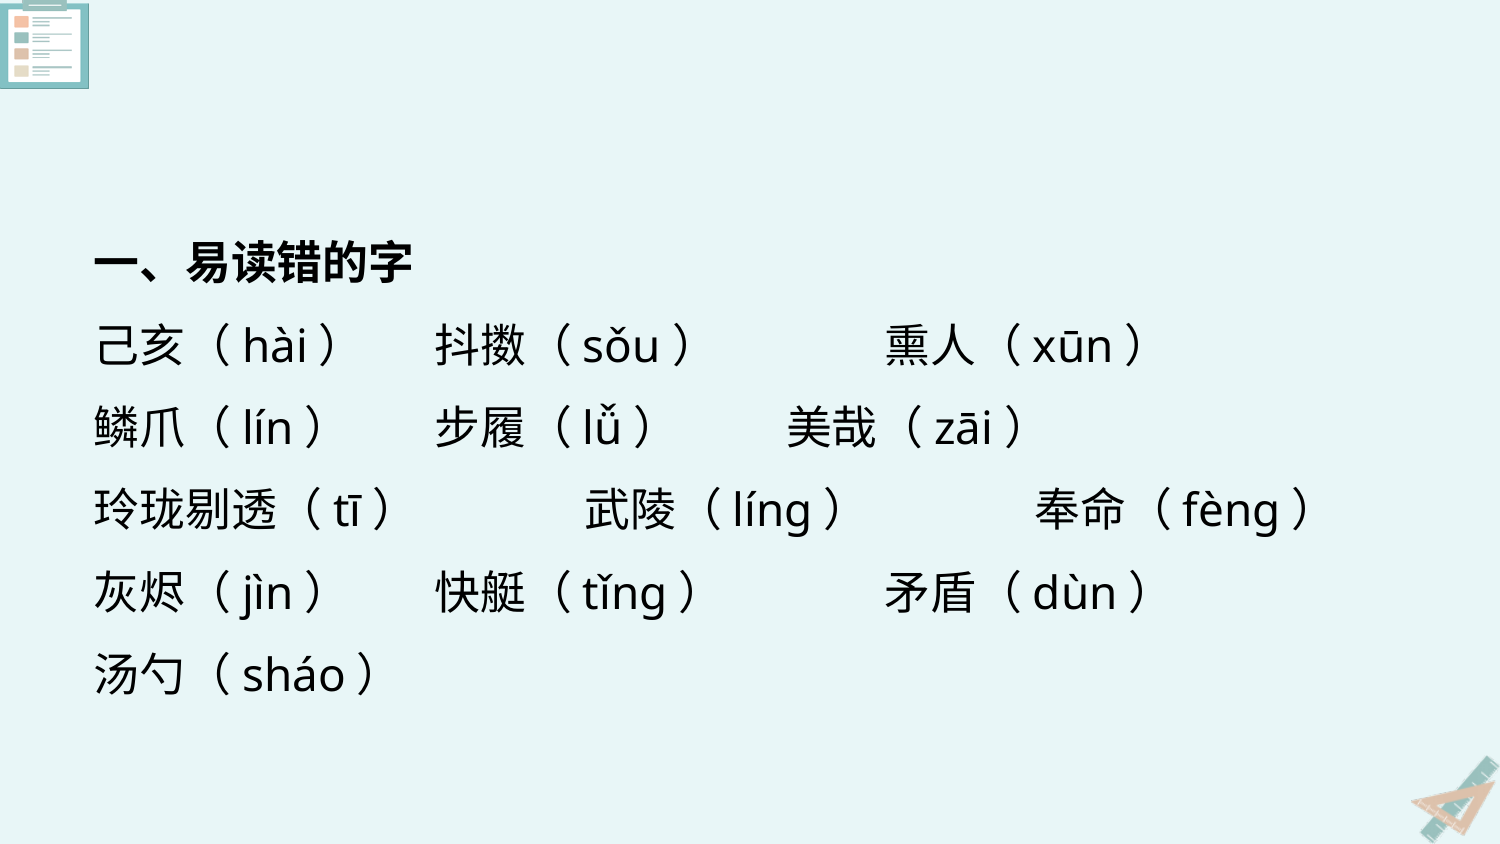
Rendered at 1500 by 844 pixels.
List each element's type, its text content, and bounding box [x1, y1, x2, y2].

picture [1411, 755, 1500, 844]
text_box 一、易读错的字 己亥（hài） 抖擞（sǒu） 熏人（xūn） 鳞爪（lín） 步履（lǚ） 美哉（zāi） 玲珑剔透（tī） 武陵（líng） 奉命（fèng） 灰烬（jìn） 快艇（tǐng） 矛盾（dùn） 汤勺（sháo） [79, 198, 1461, 709]
picture [0, 0, 89, 89]
